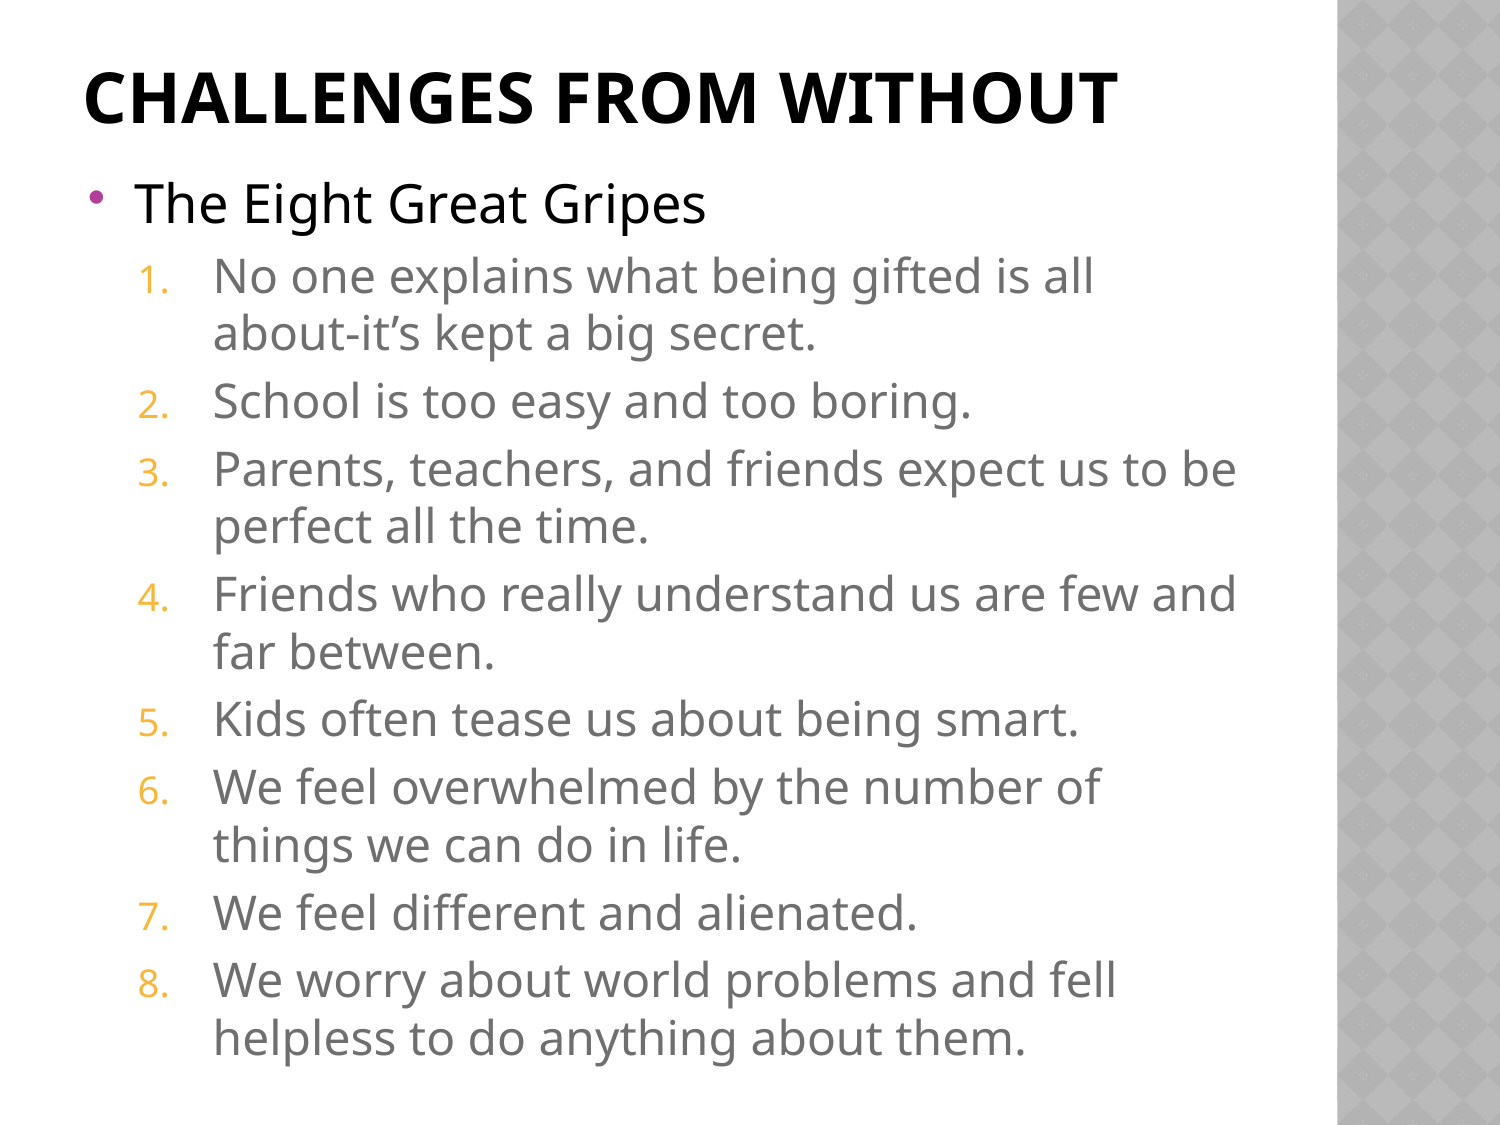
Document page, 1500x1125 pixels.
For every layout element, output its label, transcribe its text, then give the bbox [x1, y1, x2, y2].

title Challenges from Without [75, 52, 1263, 138]
list The Eight Great Gripes No one explains what being gifted is all about-it’s kept a big secret. School is too easy and too boring. Parents, teachers, and friends expect us to be perfect all the time. Friends who really understand us are few and far between. Kids often tease us about being smart. We feel overwhelmed by the number of things we can do in life. We feel different and alienated. We worry about world problems and fell helpless to do anything about them. [75, 162, 1263, 1088]
